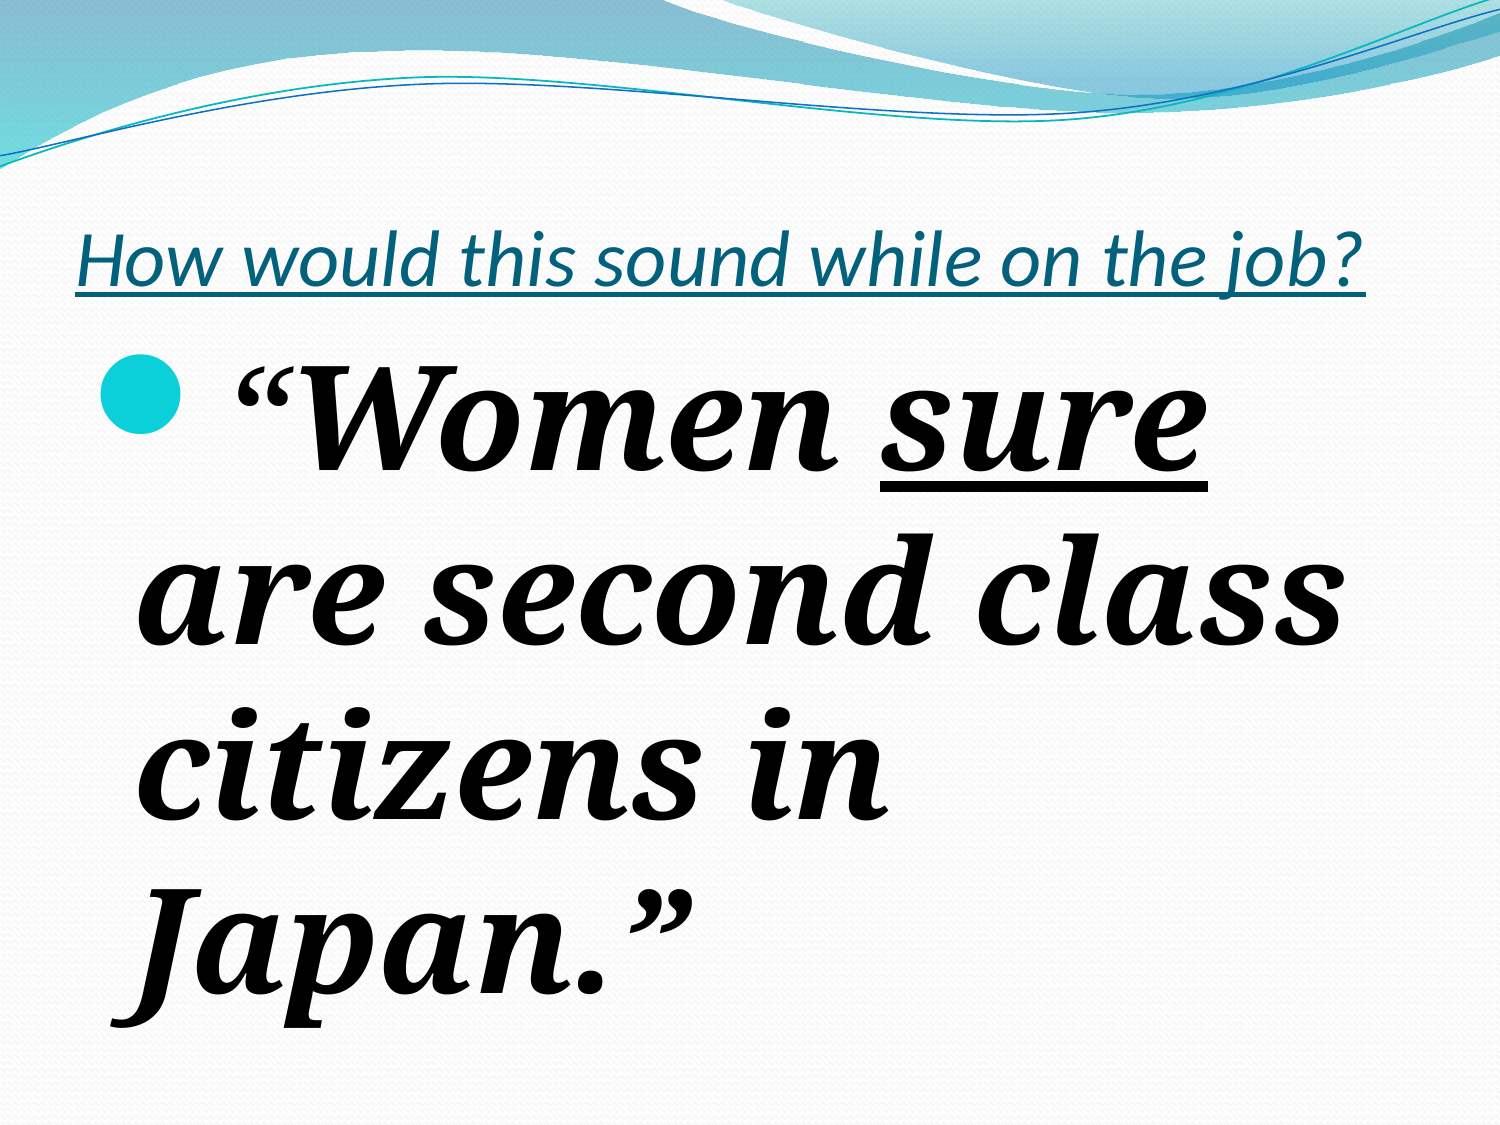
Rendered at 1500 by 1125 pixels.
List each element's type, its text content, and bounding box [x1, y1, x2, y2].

list “Women sure are second class citizens in Japan.” [75, 317, 1425, 1038]
title How would this sound while on the job? [75, 115, 1425, 303]
